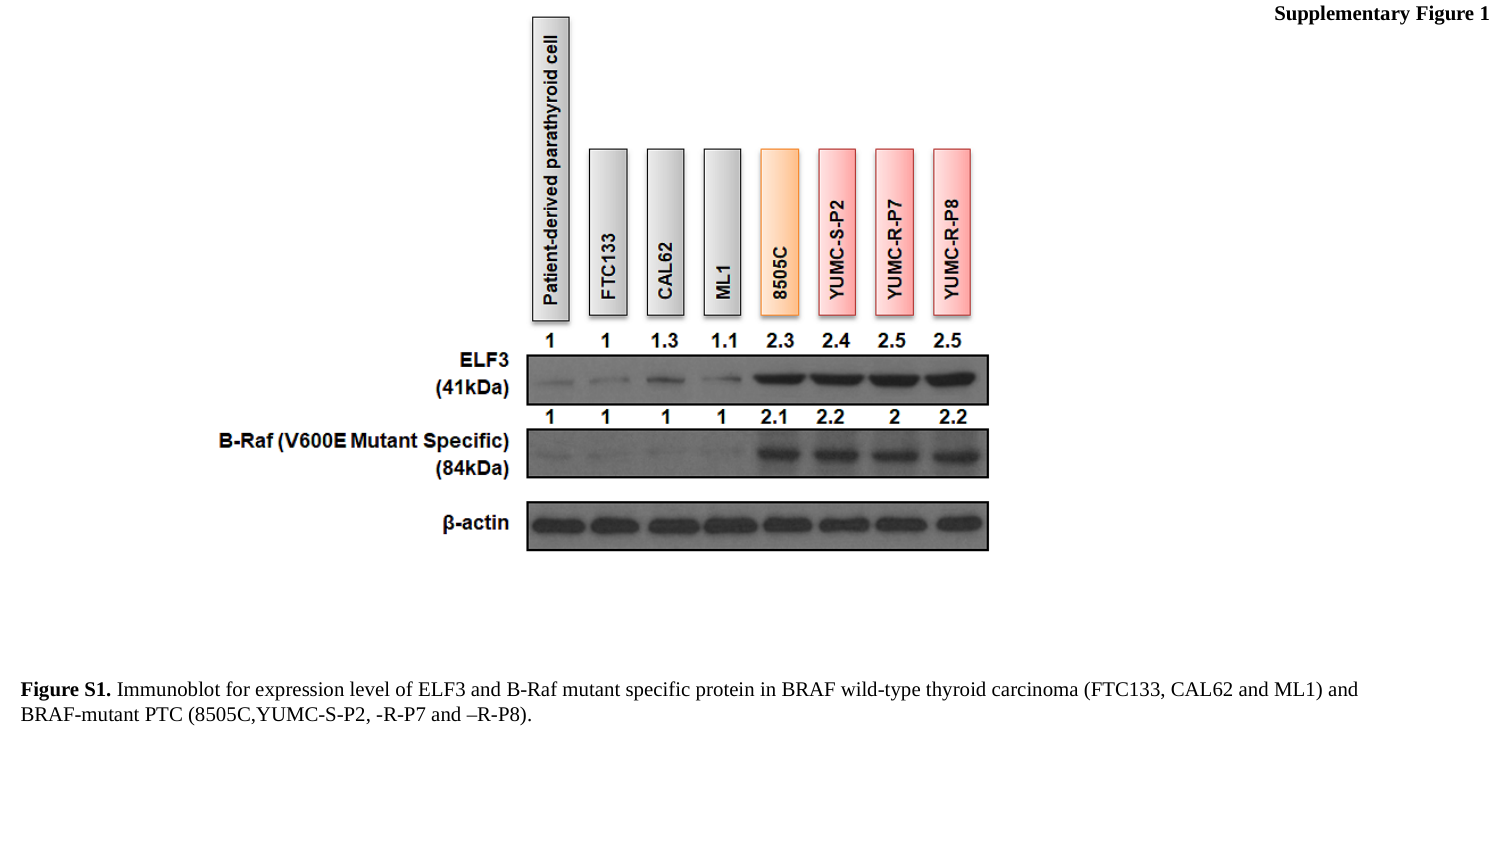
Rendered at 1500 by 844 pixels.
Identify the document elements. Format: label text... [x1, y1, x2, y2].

picture [206, 11, 1022, 574]
text_box Supplementary Figure 1 [1259, 0, 1500, 32]
text_box Figure S1. Immunoblot for expression level of ELF3 and B-Raf mutant specific protein in BRAF wild‑type thyroid carcinoma (FTC133, CAL62 and ML1) and BRAF‑mutant PTC (8505C,YUMC-S-P2, -R-P7 and –R-P8). [5, 667, 1497, 733]
